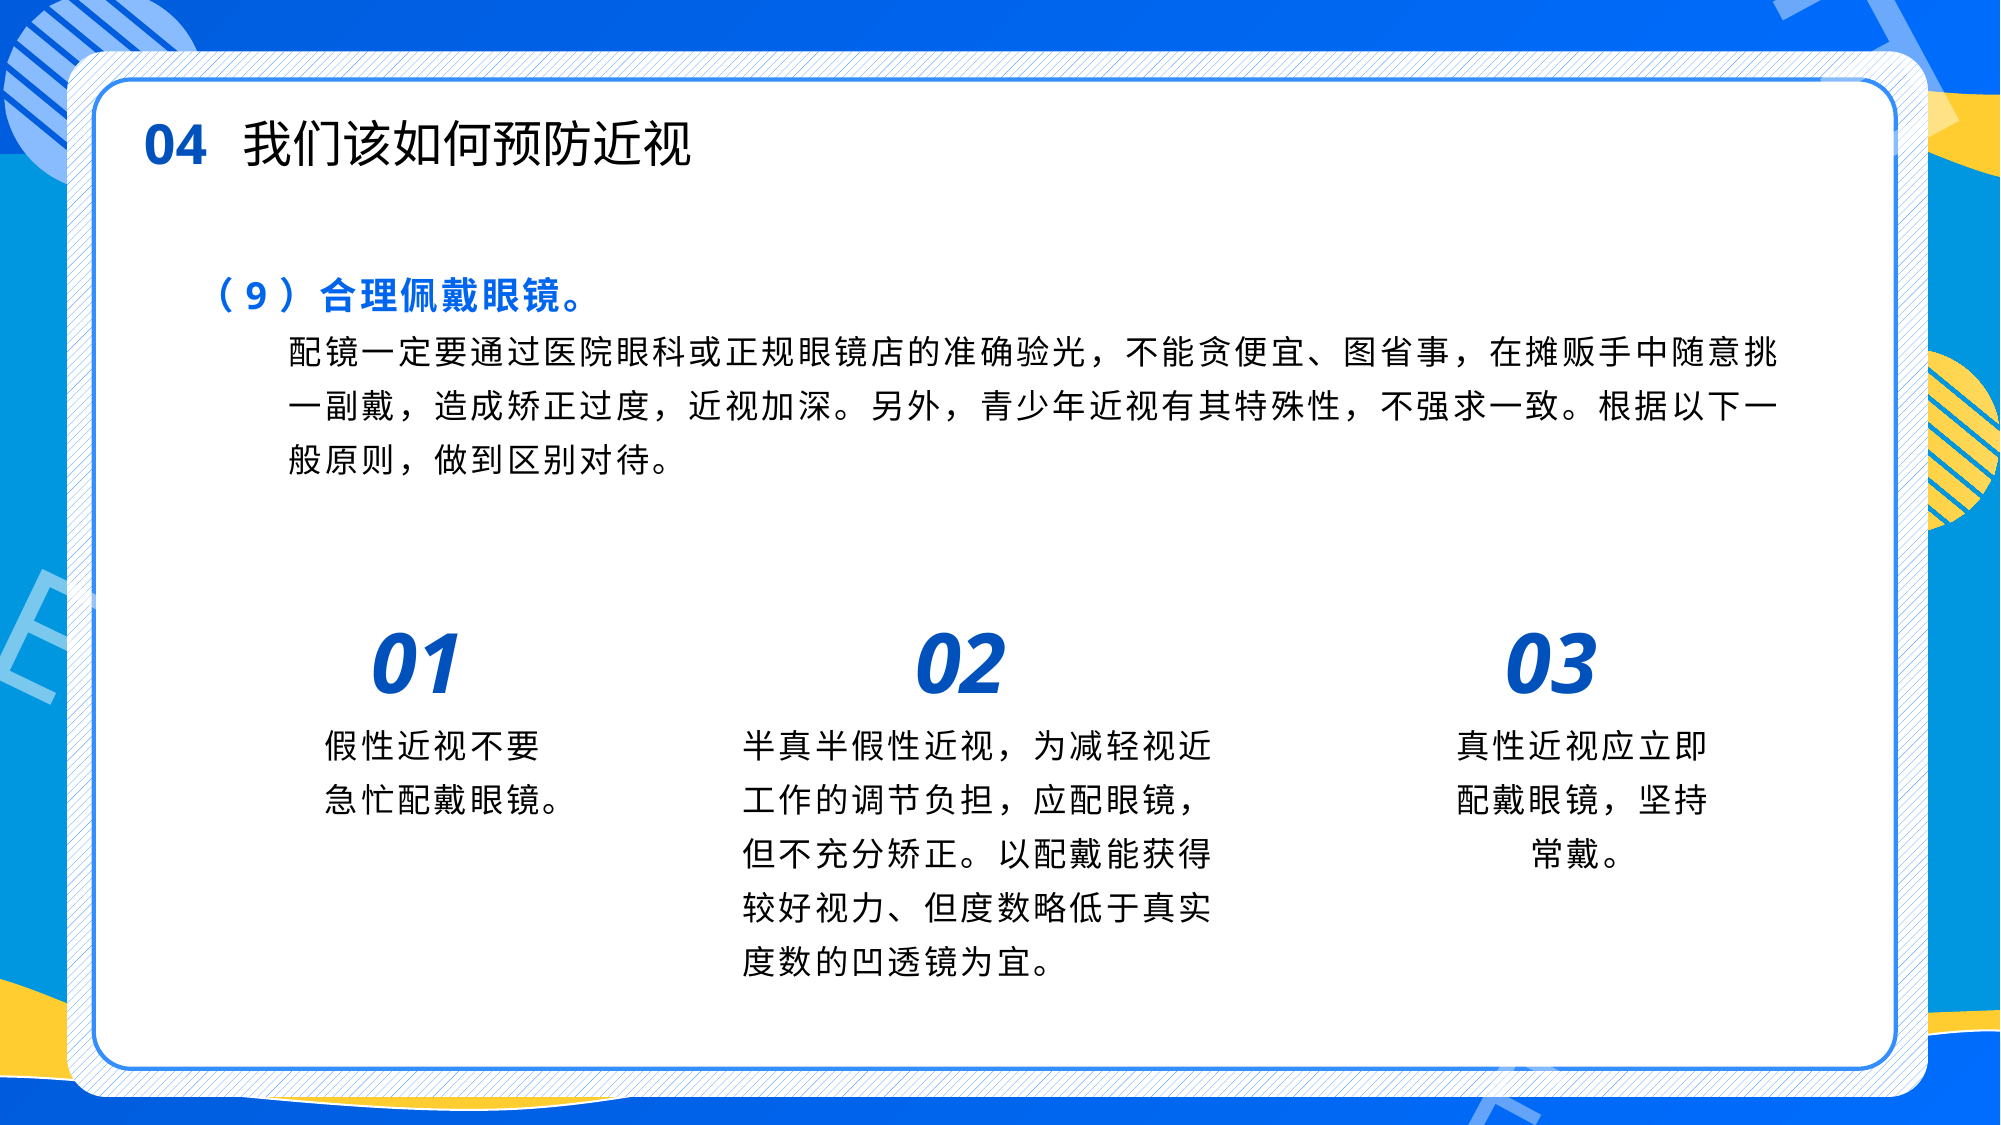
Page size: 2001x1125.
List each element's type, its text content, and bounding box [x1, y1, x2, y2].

text_box 假性近视不要急忙配戴眼镜。 [300, 704, 568, 827]
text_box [125, 101, 800, 185]
text_box 真性近视应立即配戴眼镜，坚持常戴。 [1424, 704, 1743, 881]
text_box 半真半假性近视，为减轻视近工作的调节负担，应配眼镜，但不充分矫正。以配戴能获得较好视力、但度数略低于真实度数的凹透镜为宜。 [727, 704, 1265, 989]
text_box 01 [356, 603, 478, 718]
text_box 03 [1490, 603, 1612, 718]
text_box 02 [900, 603, 1022, 718]
text_box （9）合理佩戴眼镜。 配镜一定要通过医院眼科或正规眼镜店的准确验光，不能贪便宜、图省事，在摊贩手中随意挑 一副戴，造成矫正过度，近视加深。另外，青少年近视有其特殊性，不强求一致。根据以下一 般原则，做到区别对待。 [180, 249, 1811, 595]
